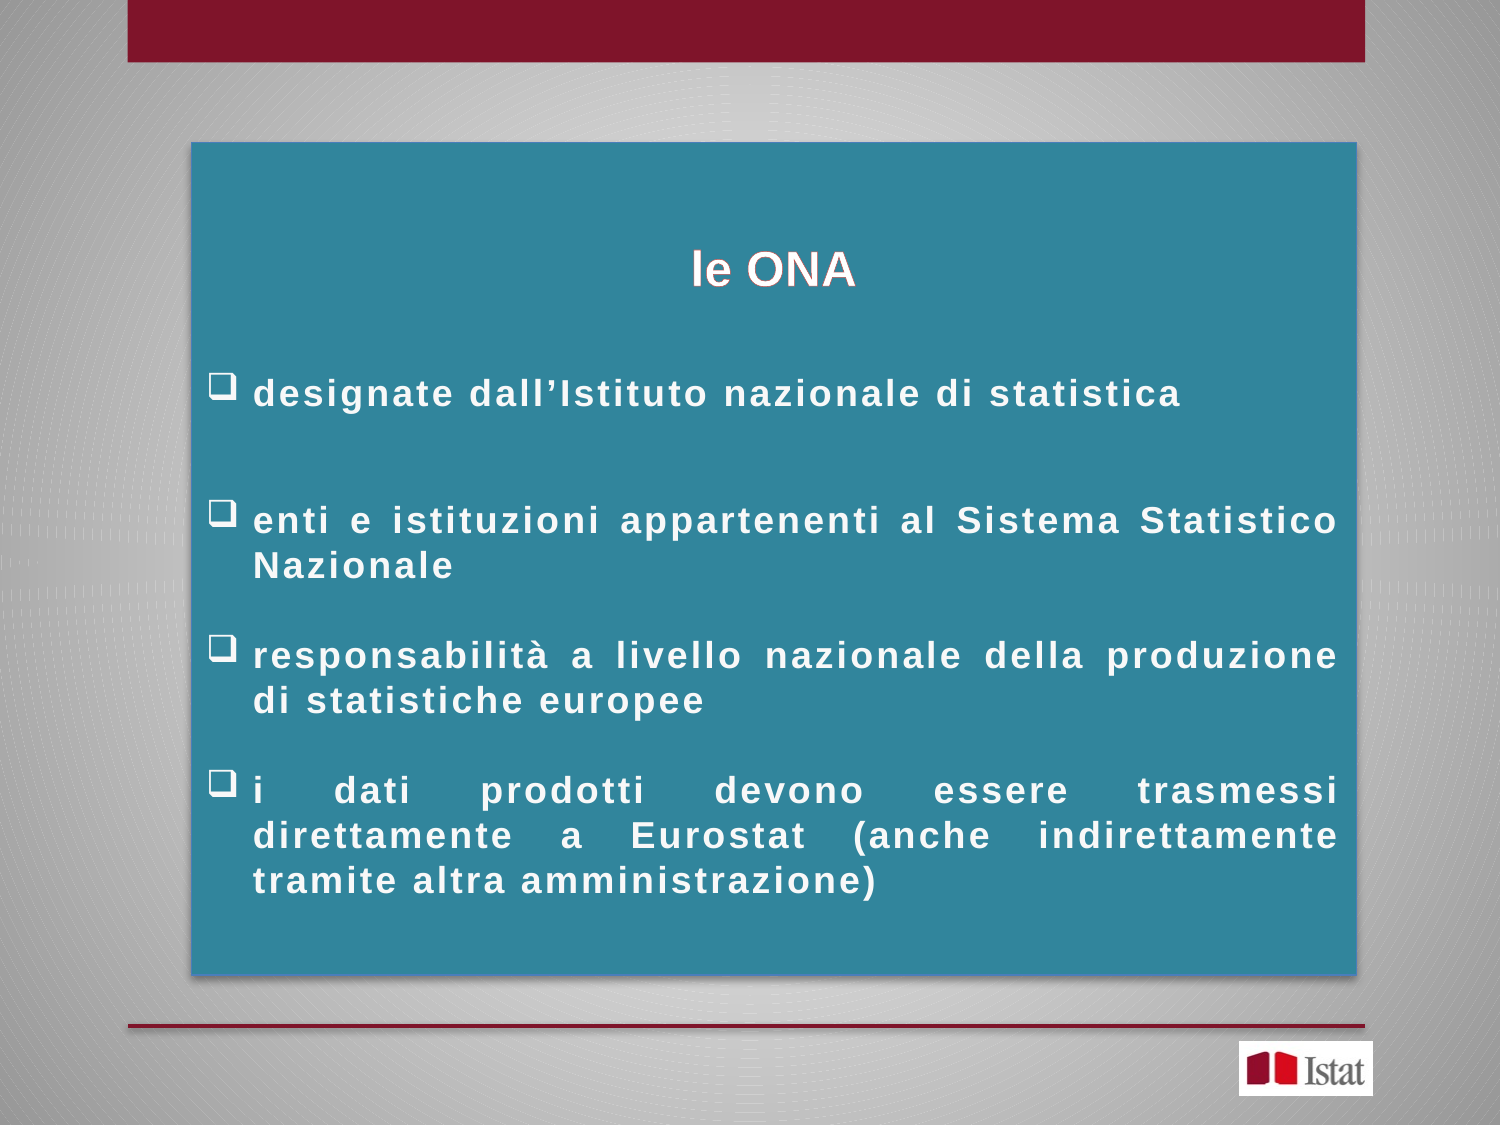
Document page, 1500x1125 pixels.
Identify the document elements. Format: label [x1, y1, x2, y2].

text_box [190, 0, 1500, 1125]
